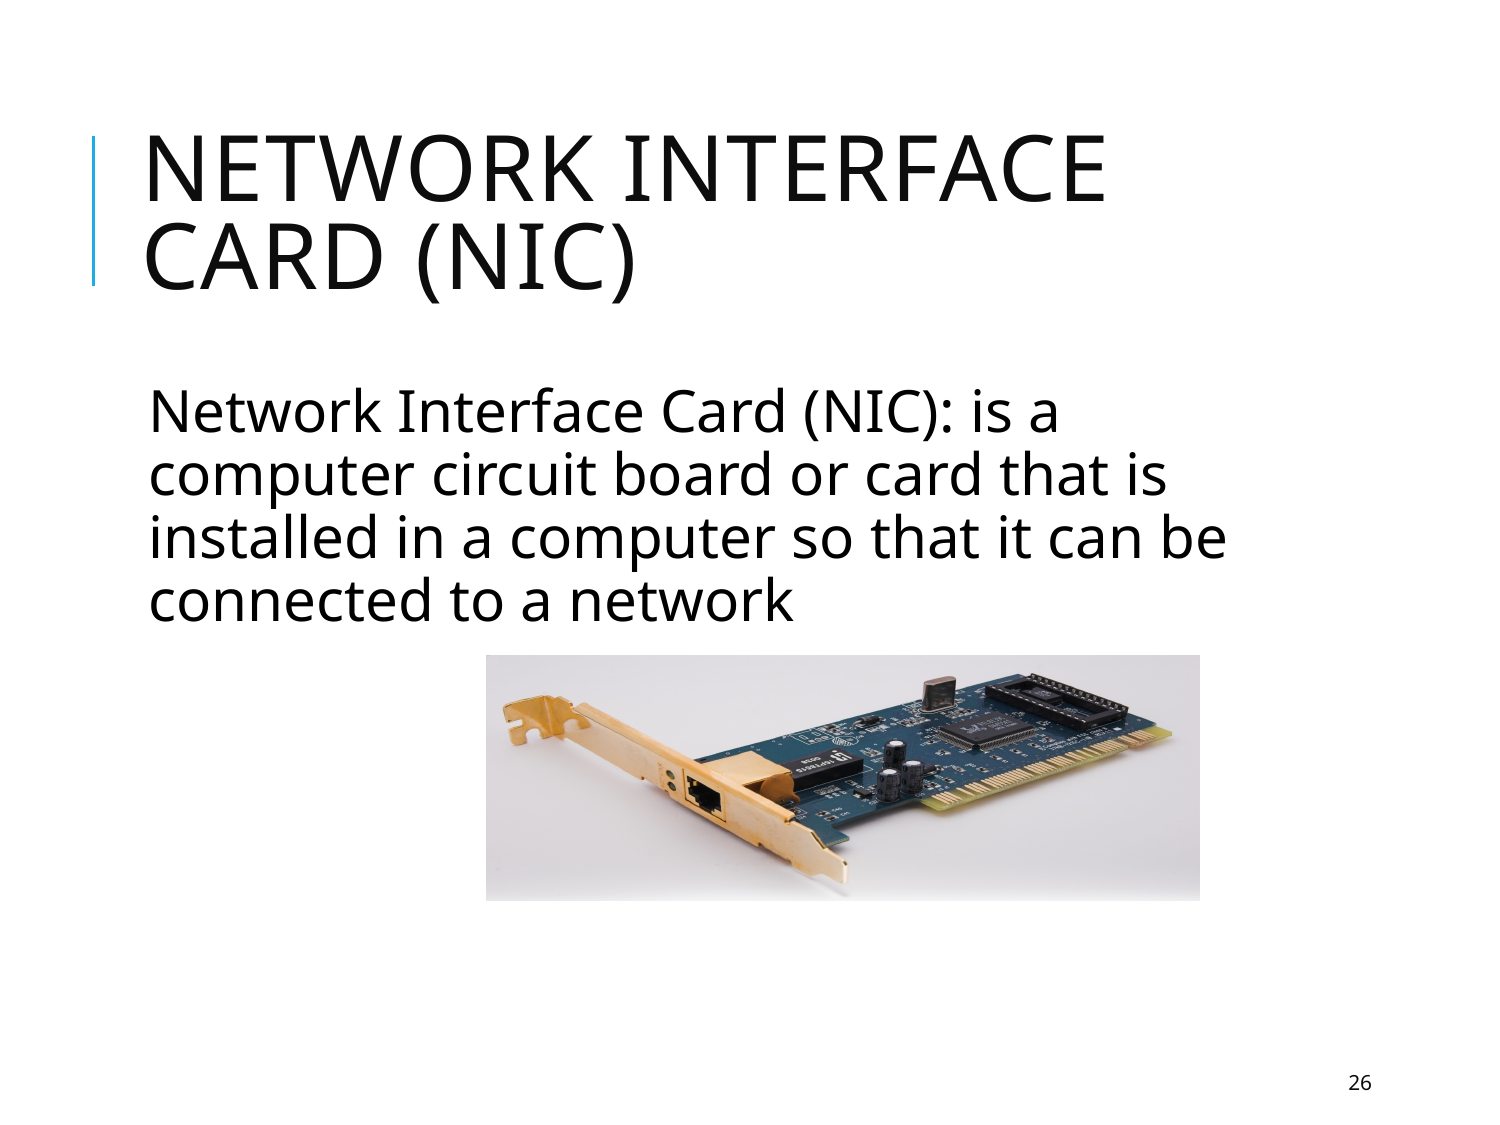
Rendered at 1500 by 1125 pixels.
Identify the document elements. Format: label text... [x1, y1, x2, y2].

list Network Interface Card (NIC): is a computer circuit board or card that is installed in a computer so that it can be connected to a network [126, 375, 1322, 1035]
slide_number 26 [1333, 1061, 1454, 1107]
title Network Interface Card (NIC) [126, 96, 1322, 342]
picture [486, 655, 1201, 901]
